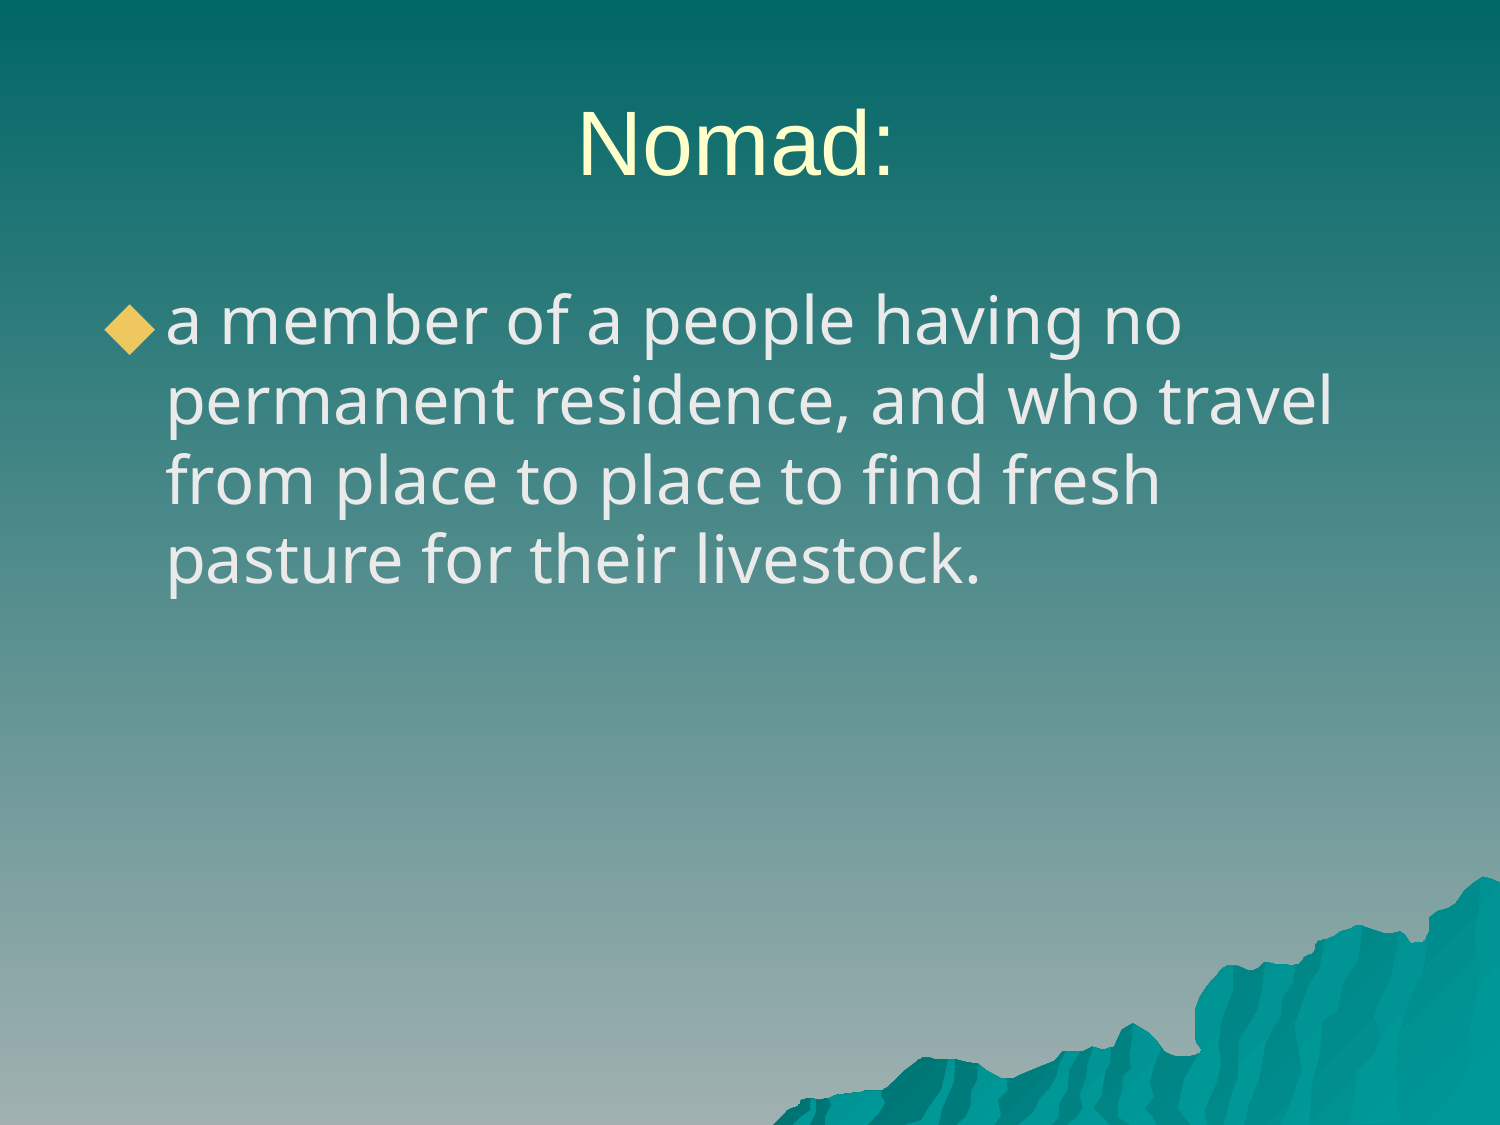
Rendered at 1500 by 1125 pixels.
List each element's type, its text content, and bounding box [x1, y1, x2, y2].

list a member of a people having no permanent residence, and who travel from place to place to find fresh pasture for their livestock. [75, 262, 1425, 1006]
title Nomad: [75, 45, 1425, 233]
